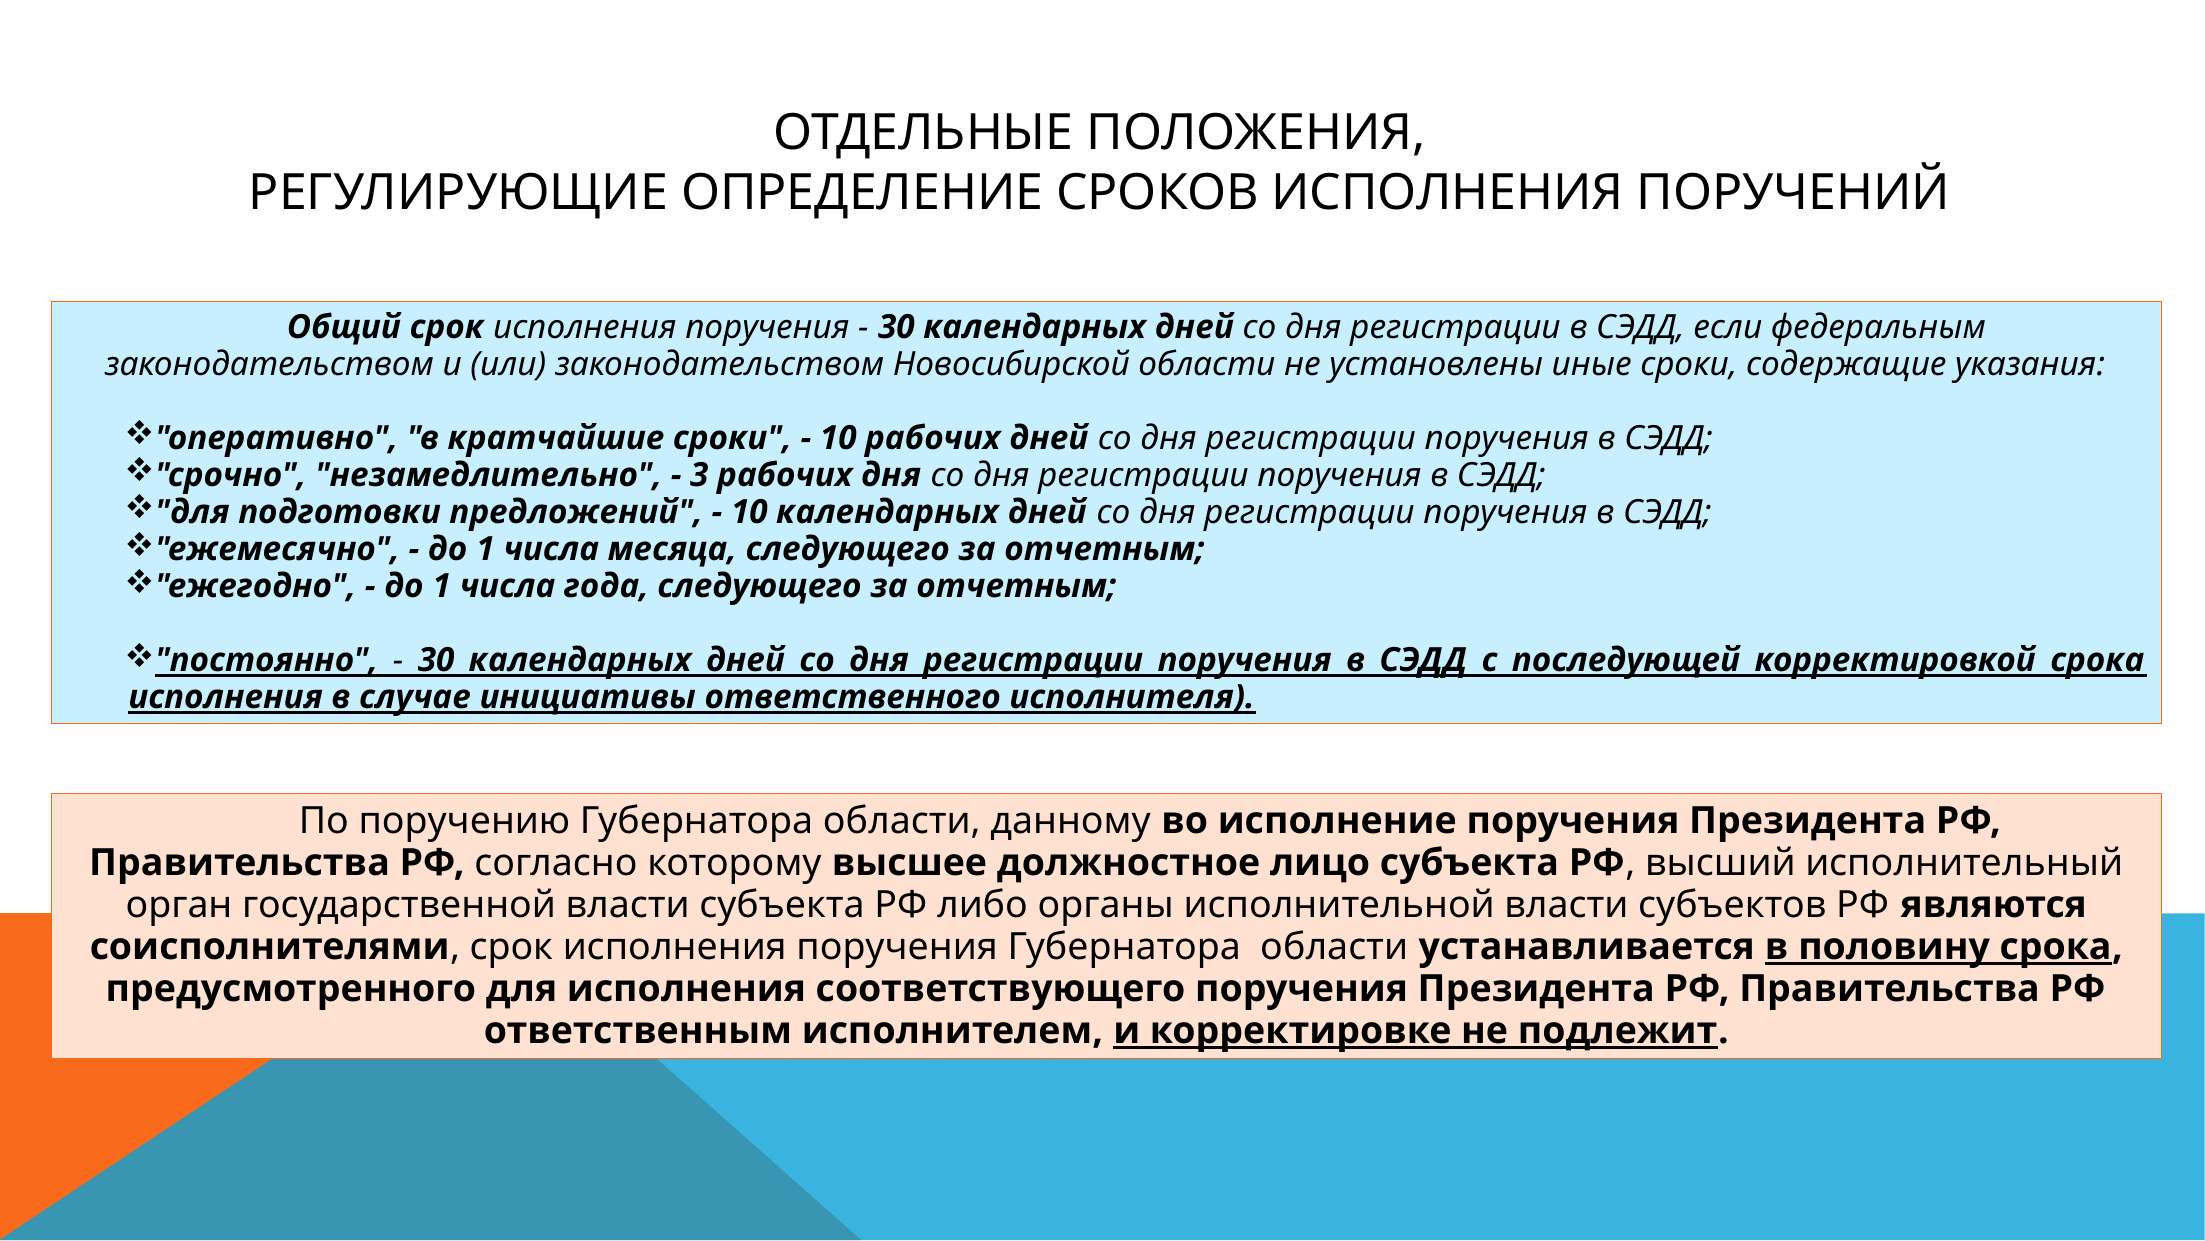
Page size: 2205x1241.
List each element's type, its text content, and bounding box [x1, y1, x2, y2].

text_box Общий срок исполнения поручения - 30 календарных дней со дня регистрации в СЭДД, если федеральным законодательством и (или) законодательством Новосибирской области не установлены иные сроки, содержащие указания: "оперативно", "в кратчайшие сроки", - 10 рабочих дней со дня регистрации поручения в СЭДД; "срочно", "незамедлительно", - 3 рабочих дня со дня регистрации поручения в СЭДД; "для подготовки предложений", - 10 календарных дней со дня регистрации поручения в СЭДД; "ежемесячно", - до 1 числа месяца, следующего за отчетным; "ежегодно", - до 1 числа года, следующего за отчетным; "постоянно", - 30 календарных дней со дня регистрации поручения в СЭДД с последующей корректировкой срока исполнения в случае инициативы ответственного исполнителя). [51, 301, 2162, 724]
title отдельные положения, регулирующие определение сроков исполнения поручений [70, 64, 2142, 254]
text_box По поручению Губернатора области, данному во исполнение поручения Президента РФ, Правительства РФ, согласно которому высшее должностное лицо субъекта РФ, высший исполнительный орган государственной власти субъекта РФ либо органы исполнительной власти субъектов РФ являются соисполнителями, срок исполнения поручения Губернатора области устанавливается в половину срока, предусмотренного для исполнения соответствующего поручения Президента РФ, Правительства РФ ответственным исполнителем, и корректировке не подлежит. [51, 793, 2162, 1059]
